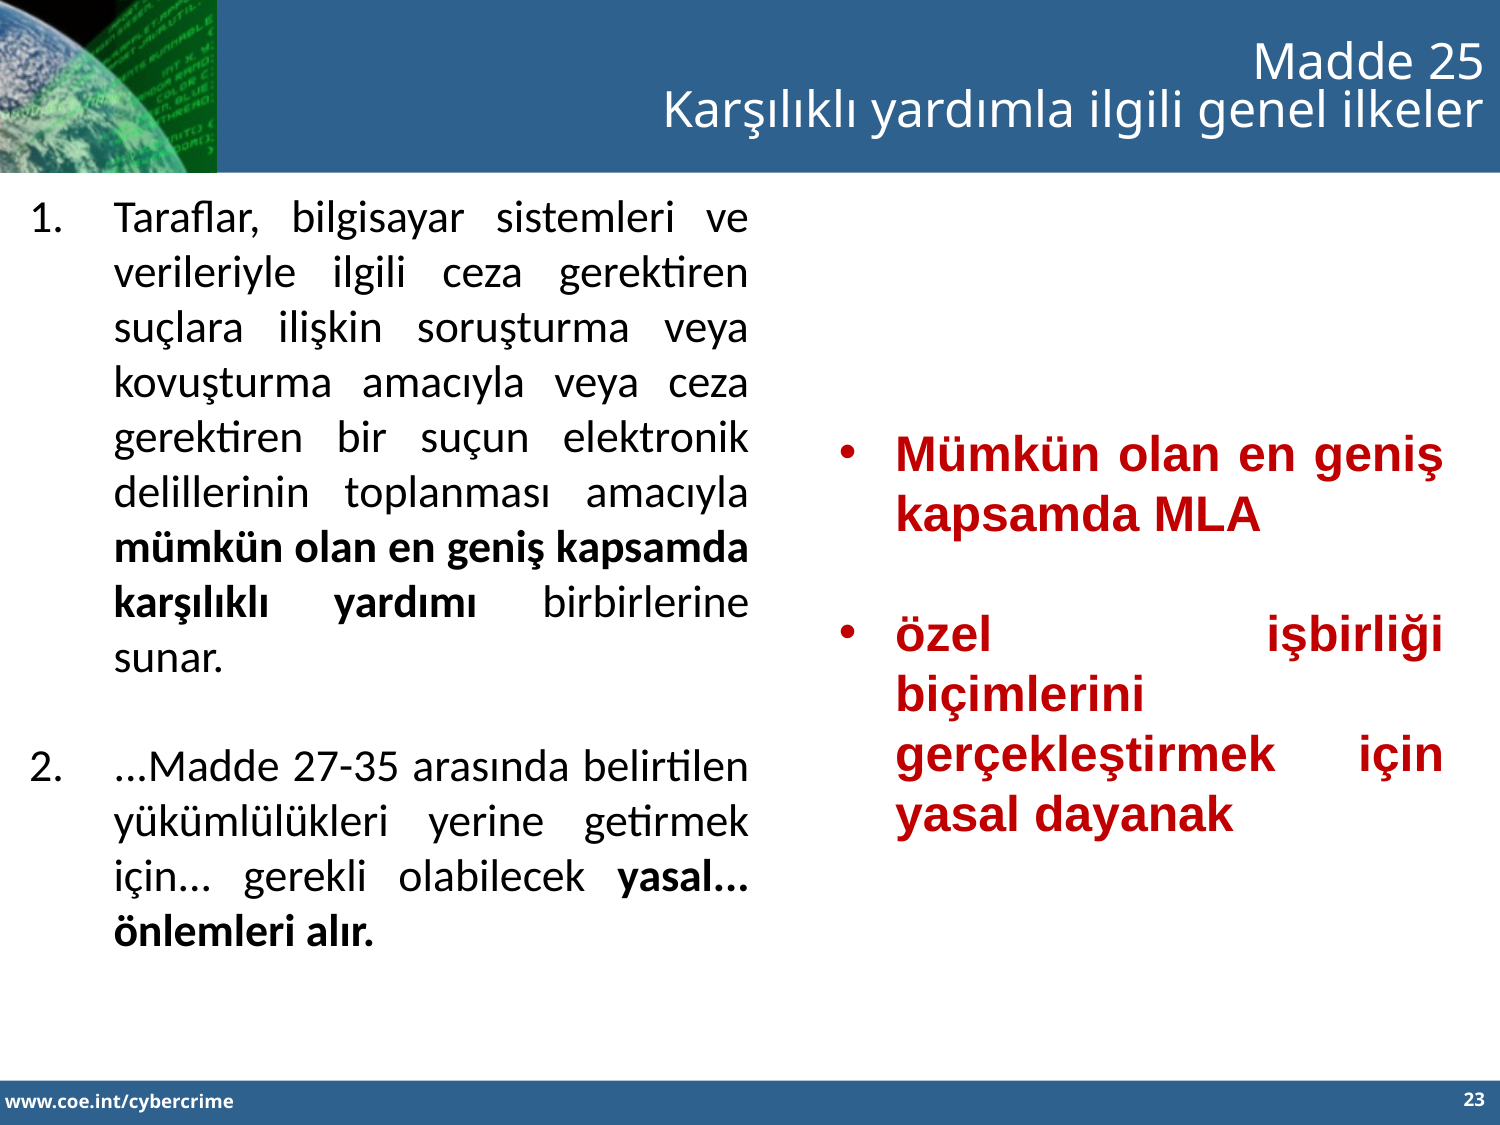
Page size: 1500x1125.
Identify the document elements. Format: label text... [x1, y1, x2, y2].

picture [0, 1, 217, 173]
text_box Madde 25 Karşılıklı yardımla ilgili genel ilkeler [252, 13, 1500, 166]
slide_number 23 [1149, 1079, 1500, 1125]
text_box Mümkün olan en geniş kapsamda MLA özel işbirliği biçimlerini gerçekleştirmek için yasal dayanak [824, 413, 1460, 849]
text_box Taraflar, bilgisayar sistemleri ve verileriyle ilgili ceza gerektiren suçlara ilişkin soruşturma veya kovuşturma amacıyla veya ceza gerektiren bir suçun elektronik delillerinin toplanması amacıyla mümkün olan en geniş kapsamda karşılıklı yardımı birbirlerine sunar. ...Madde 27-35 arasında belirtilen yükümlülükleri yerine getirmek için... gerekli olabilecek yasal... önlemleri alır. [14, 178, 765, 1019]
